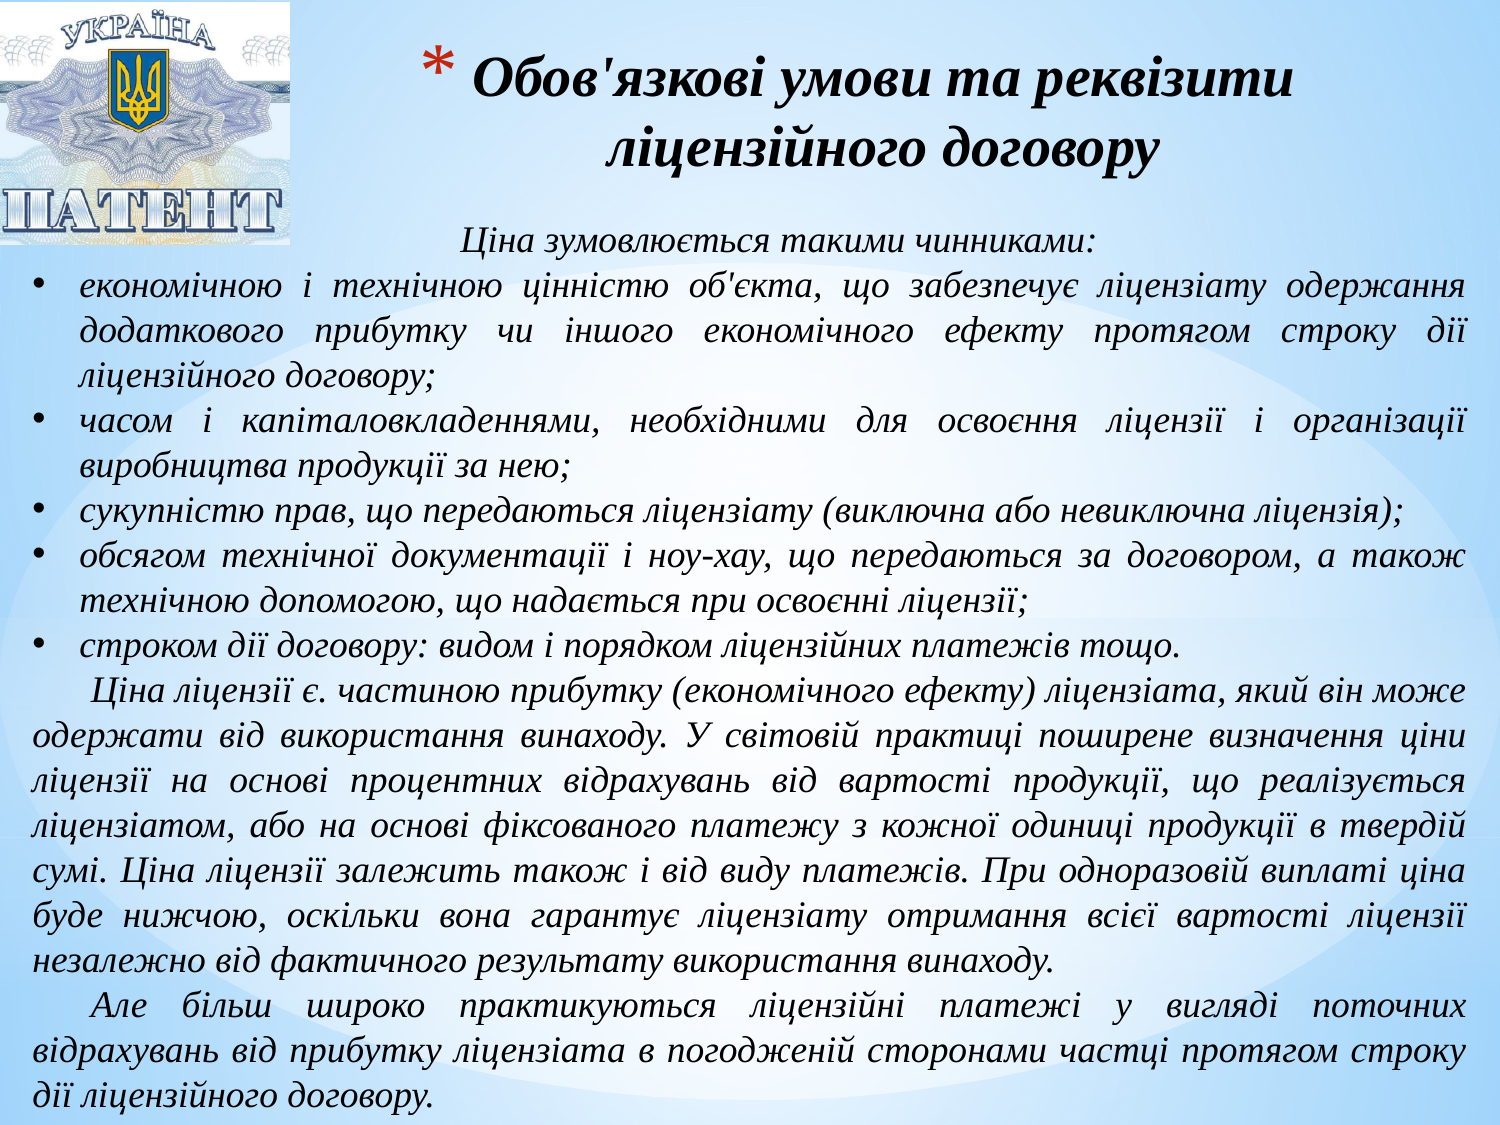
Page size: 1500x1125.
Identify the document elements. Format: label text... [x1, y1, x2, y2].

text_box Ціна зумовлюється такими чинниками: економічною і технічною цінністю об'єкта, що забезпечує ліцензіату одержання додаткового прибутку чи іншого економічного ефекту протягом строку дії ліцензійного договору; часом і капіталовкладеннями, необхідними для освоєння ліцензії і організації виробництва продукції за нею; сукупністю прав, що передаються ліцензіату (виключна або невиключна ліцензія); обсягом технічної документації і ноу-хау, що передаються за договором, а також технічною допомогою, що надається при освоєнні ліцензії; строком дії договору: видом і порядком ліцензійних платежів тощо. Ціна ліцензії є. частиною прибутку (економічного ефекту) ліцензіата, який він може одержати від використання винаходу. У світовій практиці поширене визначення ціни ліцензії на основі процентних відрахувань від вартості продукції, що реалізується ліцензіатом, або на основі фіксованого платежу з кожної одиниці продукції в твердій сумі. Ціна ліцензії залежить також і від виду платежів. При одноразовій виплаті ціна буде нижчою, оскільки вона гарантує ліцензіату отримання всієї вартості ліцензії незалежно від фактичного результату використання винаходу. Але більш широко практикуються ліцензійні платежі у вигляді поточних відрахувань від прибутку ліцензіата в погодженій сторонами частці протягом строку дії ліцензійного договору. [17, 207, 1483, 1123]
title Обов'язкові умови та реквізити ліцензійного договору [295, 30, 1427, 209]
picture [0, 2, 290, 245]
